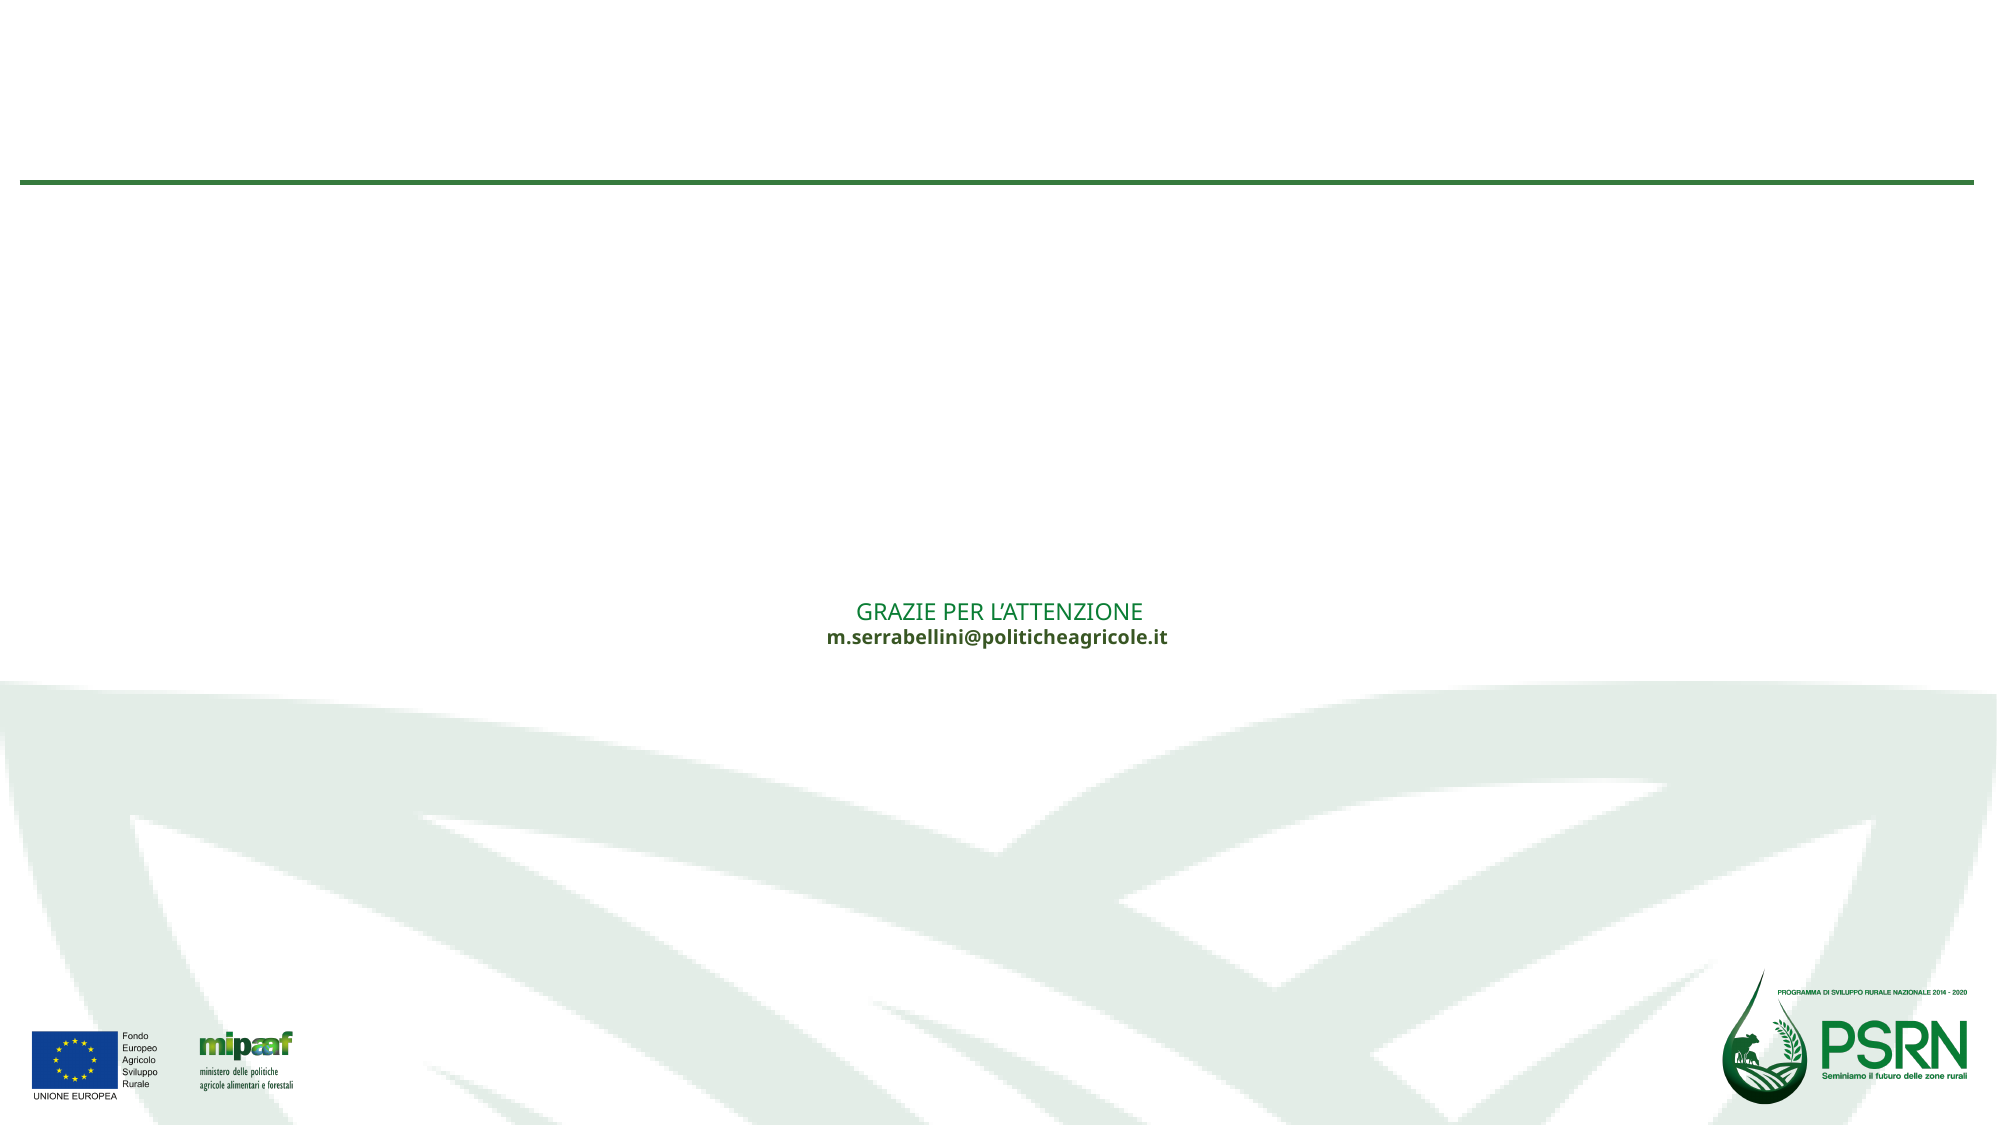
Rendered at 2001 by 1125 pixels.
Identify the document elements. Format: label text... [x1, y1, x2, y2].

picture [1696, 901, 2000, 1125]
title GRAZIE PER L’ATTENZIONE m.serrabellini@politicheagricole.it [0, 589, 2000, 685]
picture [19, 901, 324, 1125]
